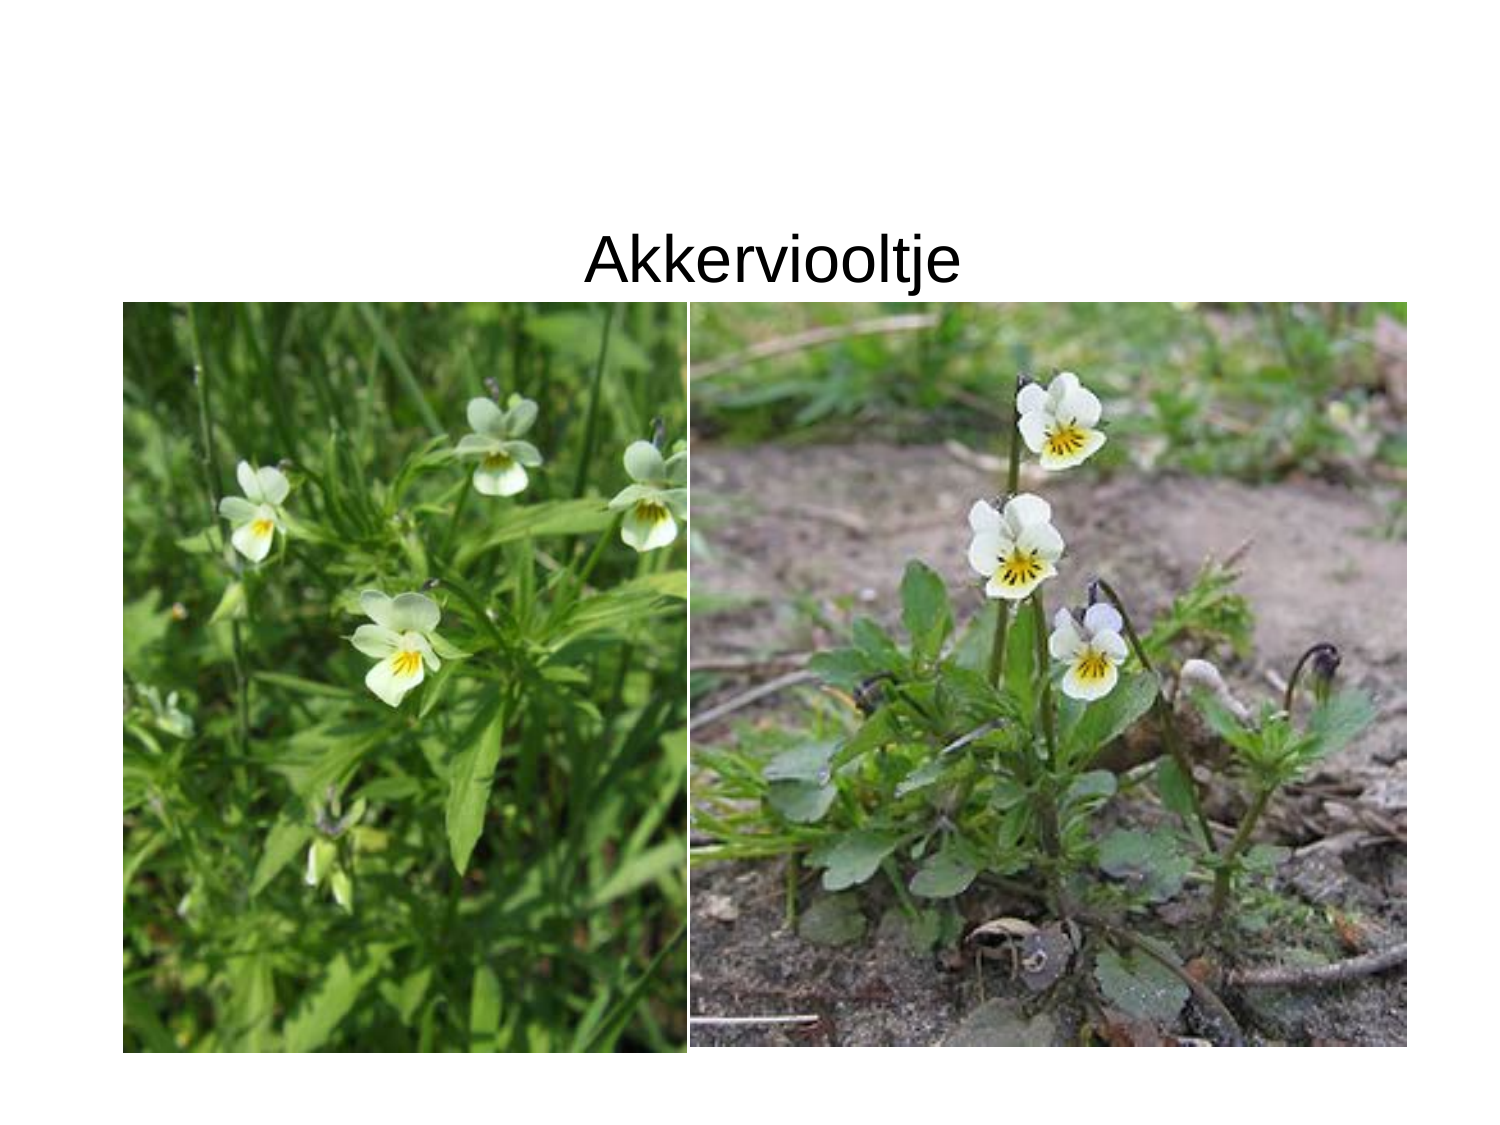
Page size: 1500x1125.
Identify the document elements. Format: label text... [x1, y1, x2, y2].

picture [690, 302, 1408, 1048]
picture [123, 302, 687, 1053]
text_box Akkerviooltje [135, 208, 1412, 303]
